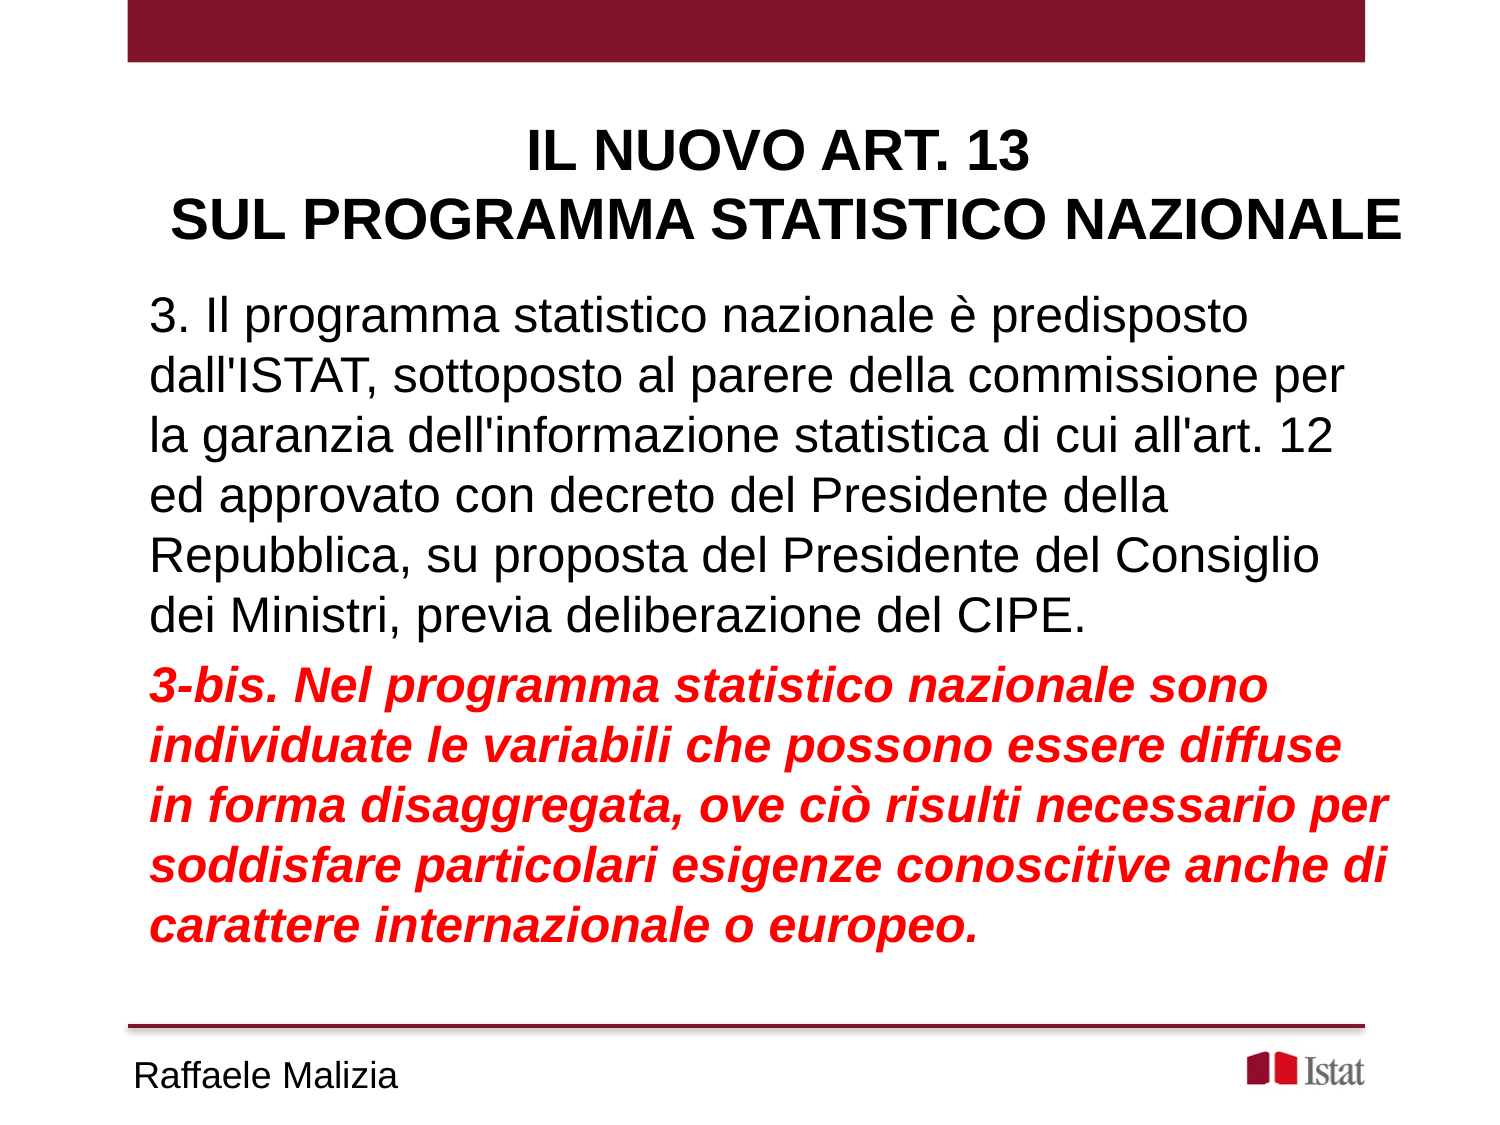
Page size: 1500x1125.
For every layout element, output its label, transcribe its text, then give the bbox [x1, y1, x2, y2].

title Il nuovo art. 13 sul programma statistico nazionale [149, 104, 1425, 328]
picture [1239, 1041, 1373, 1096]
list 3. Il programma statistico nazionale è predisposto dall'ISTAT, sottoposto al parere della commissione per la garanzia dell'informazione statistica di cui all'art. 12 ed approvato con decreto del Presidente della Repubblica, su proposta del Presidente del Consiglio dei Ministri, previa deliberazione del CIPE. 3-bis. Nel programma statistico nazionale sono individuate le variabili che possono essere diffuse in forma disaggregata, ove ciò risulti necessario per soddisfare particolari esigenze conoscitive anche di carattere internazionale o europeo. [134, 714, 1410, 961]
text_box Raffaele Malizia [118, 1043, 619, 1104]
